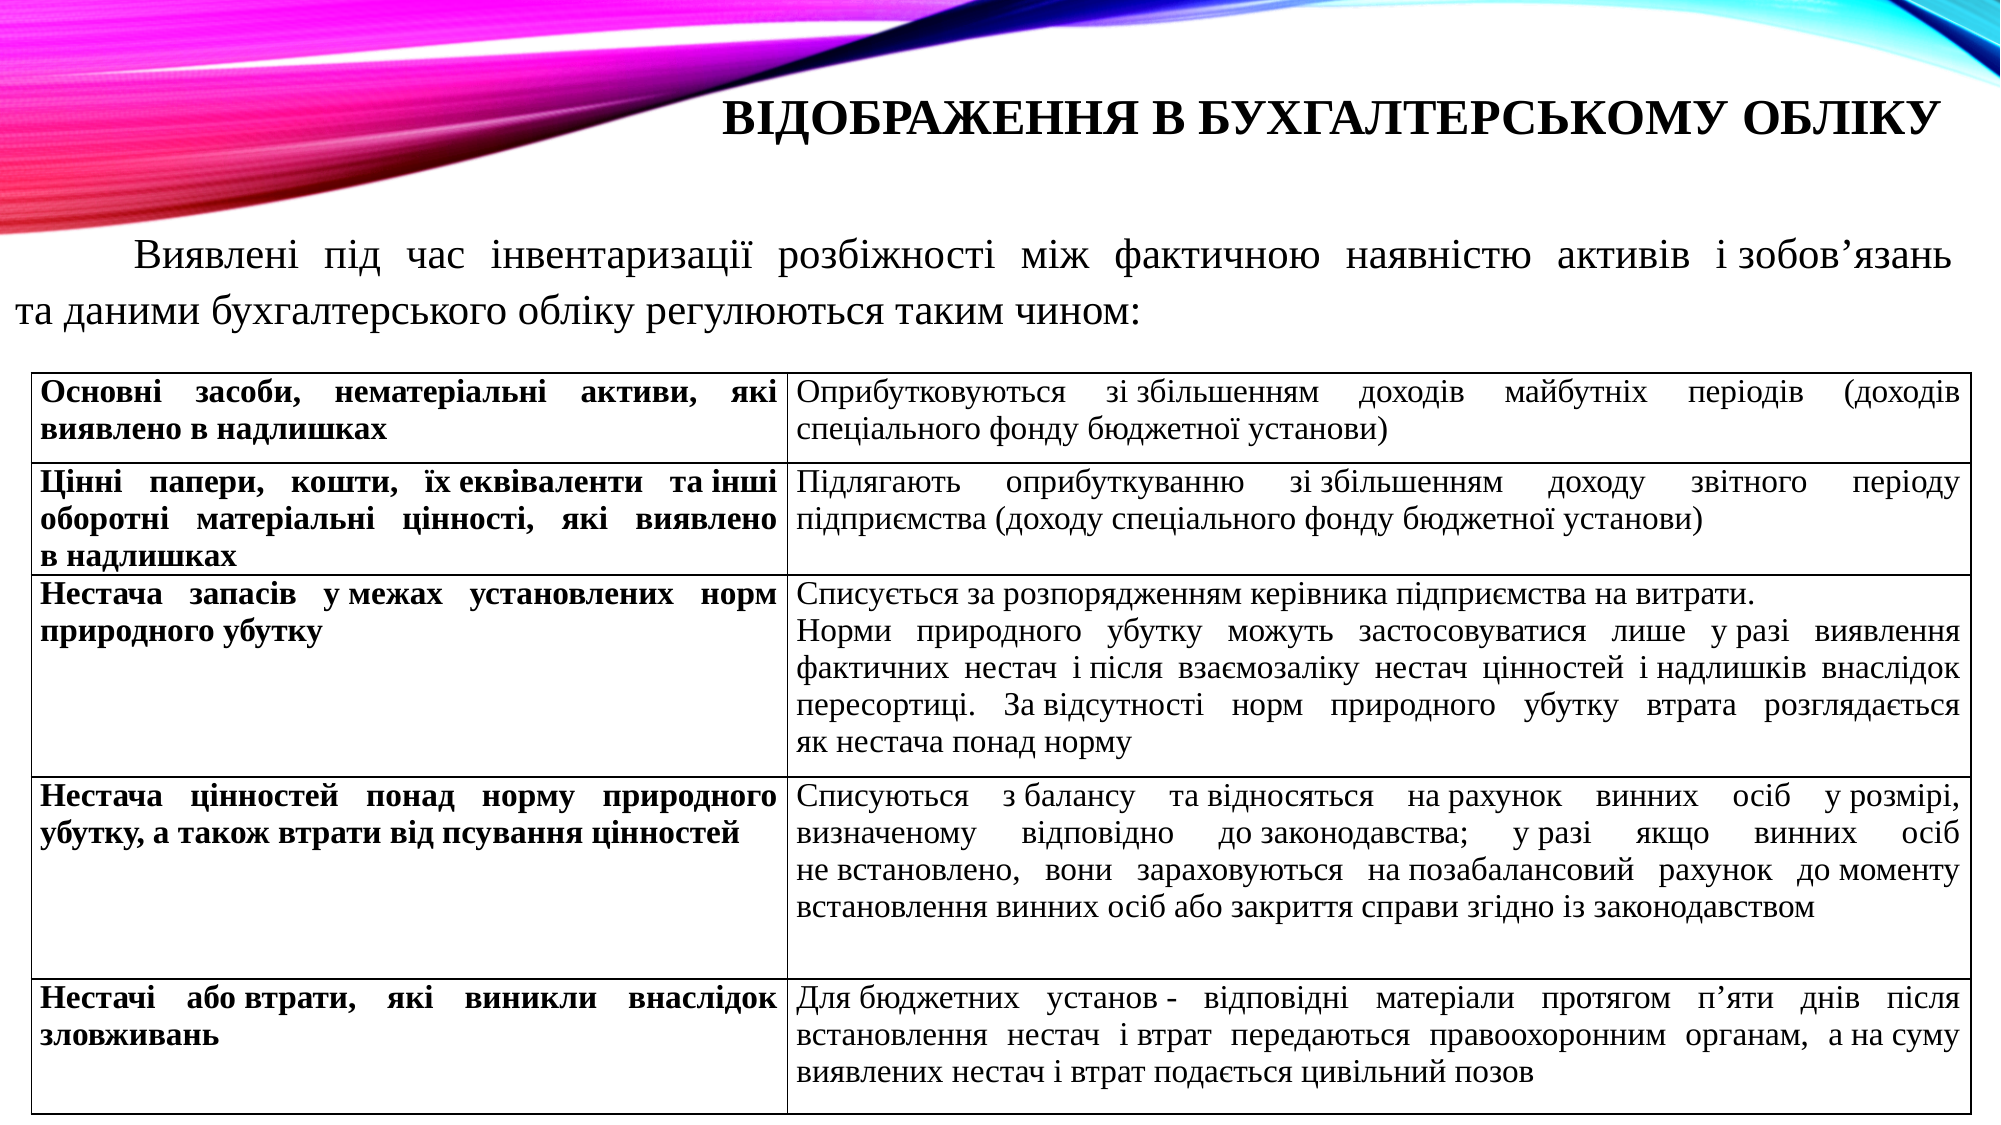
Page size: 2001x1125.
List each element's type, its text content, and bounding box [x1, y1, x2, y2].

picture [1890, 0, 2000, 66]
table_cell Нестача цінностей понад норму природного убутку, а також втрати від псування цінностей [32, 778, 787, 978]
picture [1910, 0, 2000, 45]
table_cell Для бюджетних установ - відповідні матеріали протягом п’яти днів після встановлення нестач і втрат передаються правоохоронним органам, а на суму виявлених нестач і втрат подається цивільний позов [788, 980, 1970, 1113]
table_cell Цінні папери, кошти, їх еквіваленти та інші оборотні матеріальні цінності, які виявлено в надлишках [32, 464, 787, 574]
table_header Основні засоби, нематеріальні активи, які виявлено в надлишках [32, 374, 787, 462]
table_header Оприбутковуються зі збільшенням доходів майбутніх періодів (доходів спеціального фонду бюджетної установи) [788, 374, 1970, 462]
table_cell Списується за розпорядженням керівника підприємства на витрати. Норми природного убутку можуть застосовуватися лише у разі виявлення фактичних нестач і після взаємозаліку нестач цінностей і надлишків внаслідок пересортиці. За відсутності норм природного убутку втрата розглядається як нестача понад норму [788, 576, 1970, 776]
table_cell Списуються з балансу та відносяться на рахунок винних осіб у розмірі, визначеному відповідно до законодавства; у разі якщо винних осіб не встановлено, вони зараховуються на позабалансовий рахунок до моменту встановлення винних осіб або закриття справи згідно із законодавством [788, 778, 1970, 978]
table_cell Нестачі або втрати, які виникли внаслідок зловживань [32, 980, 787, 1113]
picture [0, 0, 1983, 212]
list Виявлені під час інвентаризації розбіжності між фактичною наявністю активів і зобов’язань та даними бухгалтерського обліку регулюються таким чином: [0, 212, 1971, 342]
title Відображення в бухгалтерському обліку [666, 66, 2000, 238]
table_cell Підлягають оприбуткуванню зі збільшенням доходу звітного періоду підприємства (доходу спеціального фонду бюджетної установи) [788, 464, 1970, 574]
table_cell Нестача запасів у межах установлених норм природного убутку [32, 576, 787, 776]
